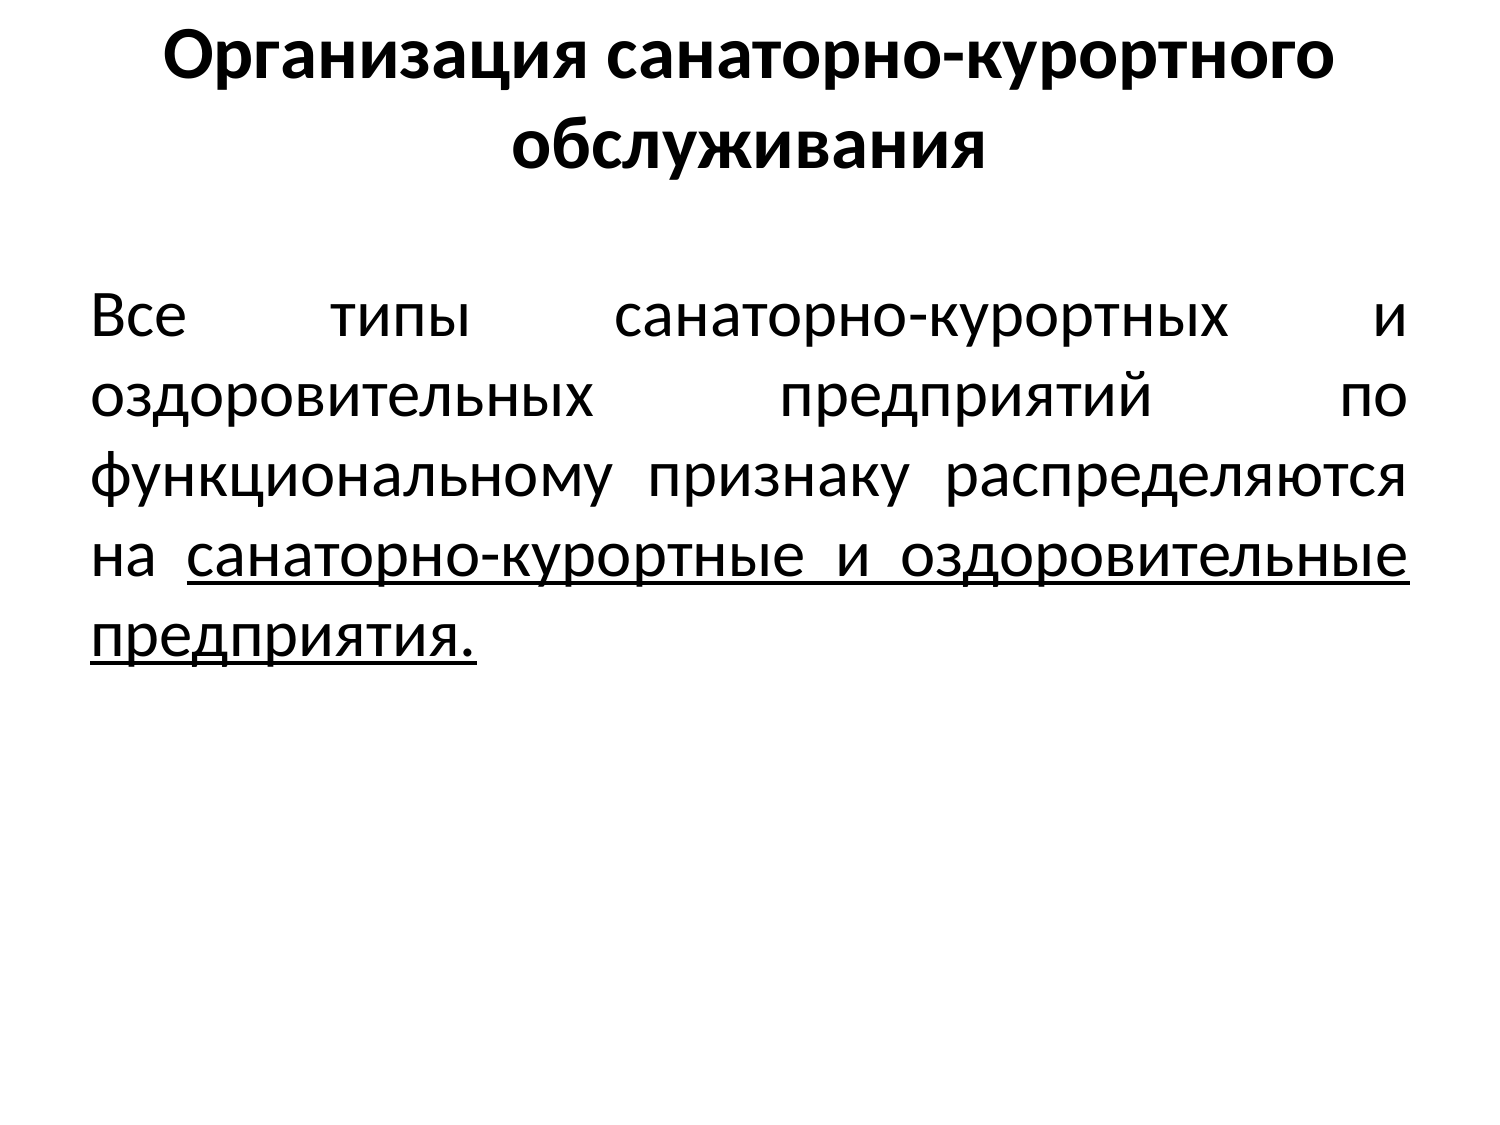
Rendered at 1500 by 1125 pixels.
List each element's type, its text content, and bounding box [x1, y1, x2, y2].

title Организация санаторно-курортного обслуживания [75, 45, 1425, 233]
list Все типы санаторно-курортных и оздоровительных предприятий по функциональному признаку распределяются на санаторно-курортные и оздоровительные предприятия. [75, 262, 1425, 1005]
